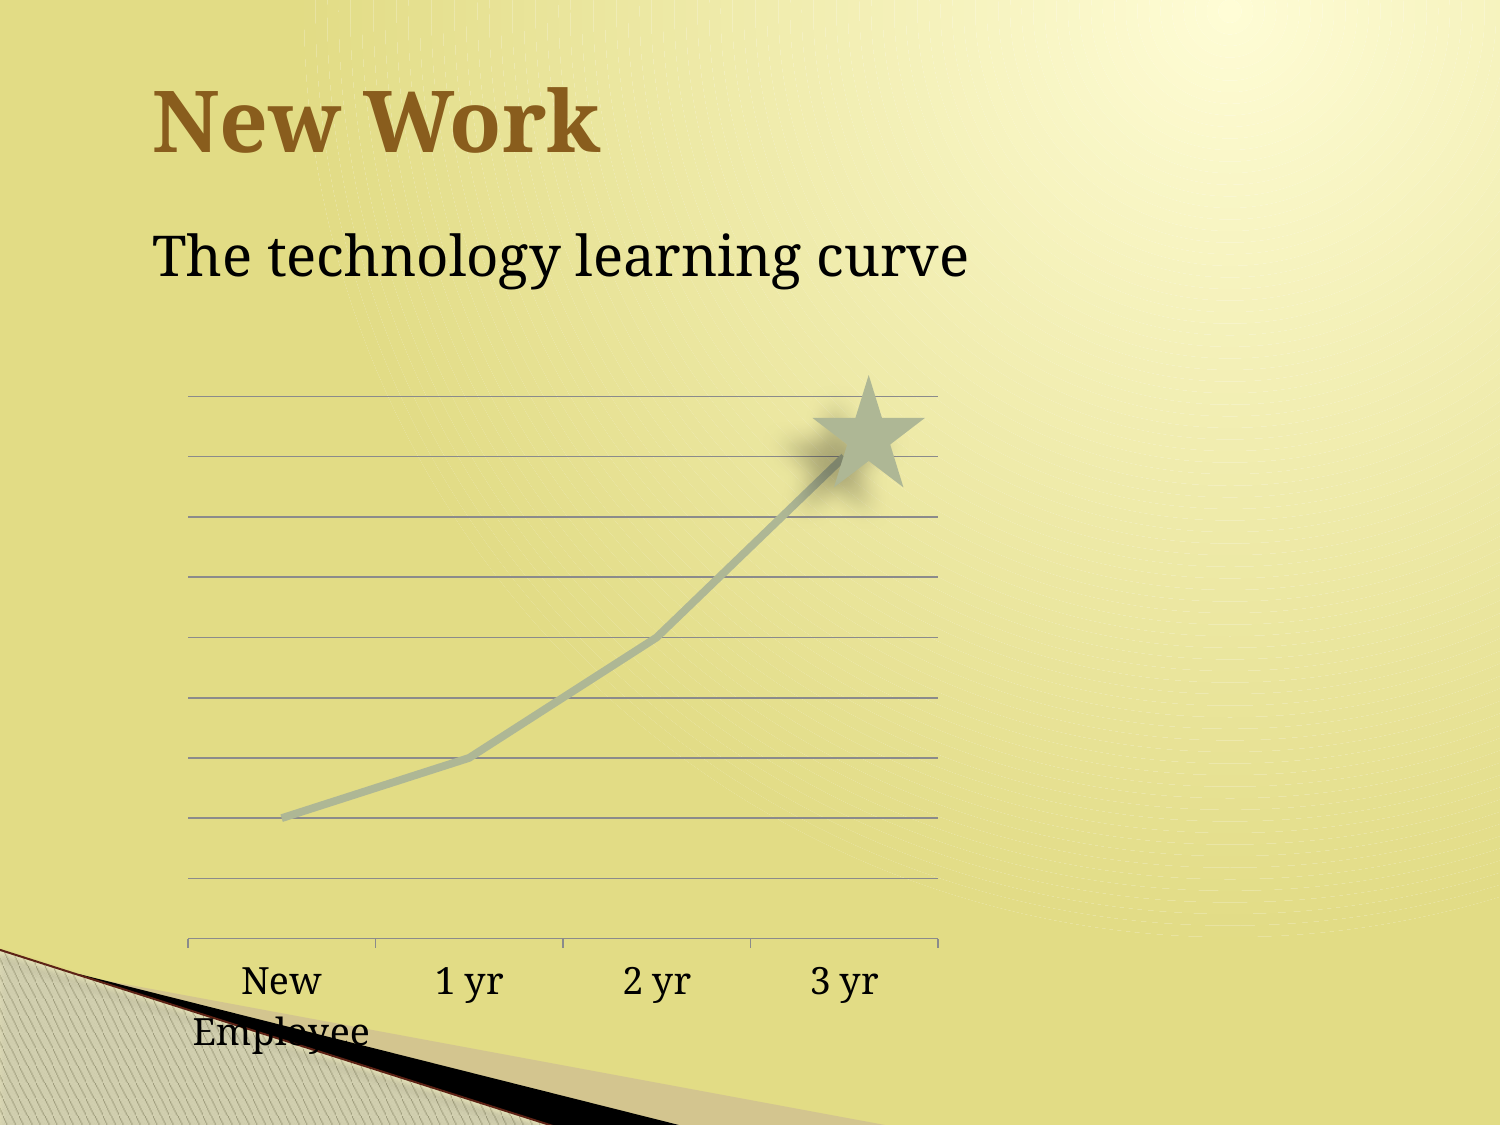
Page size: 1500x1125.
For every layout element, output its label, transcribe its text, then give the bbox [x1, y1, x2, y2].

list The technology learning curve [137, 212, 1000, 388]
text_box [861, 370, 876, 382]
title New Work [138, 24, 988, 213]
chart [172, 382, 954, 1071]
